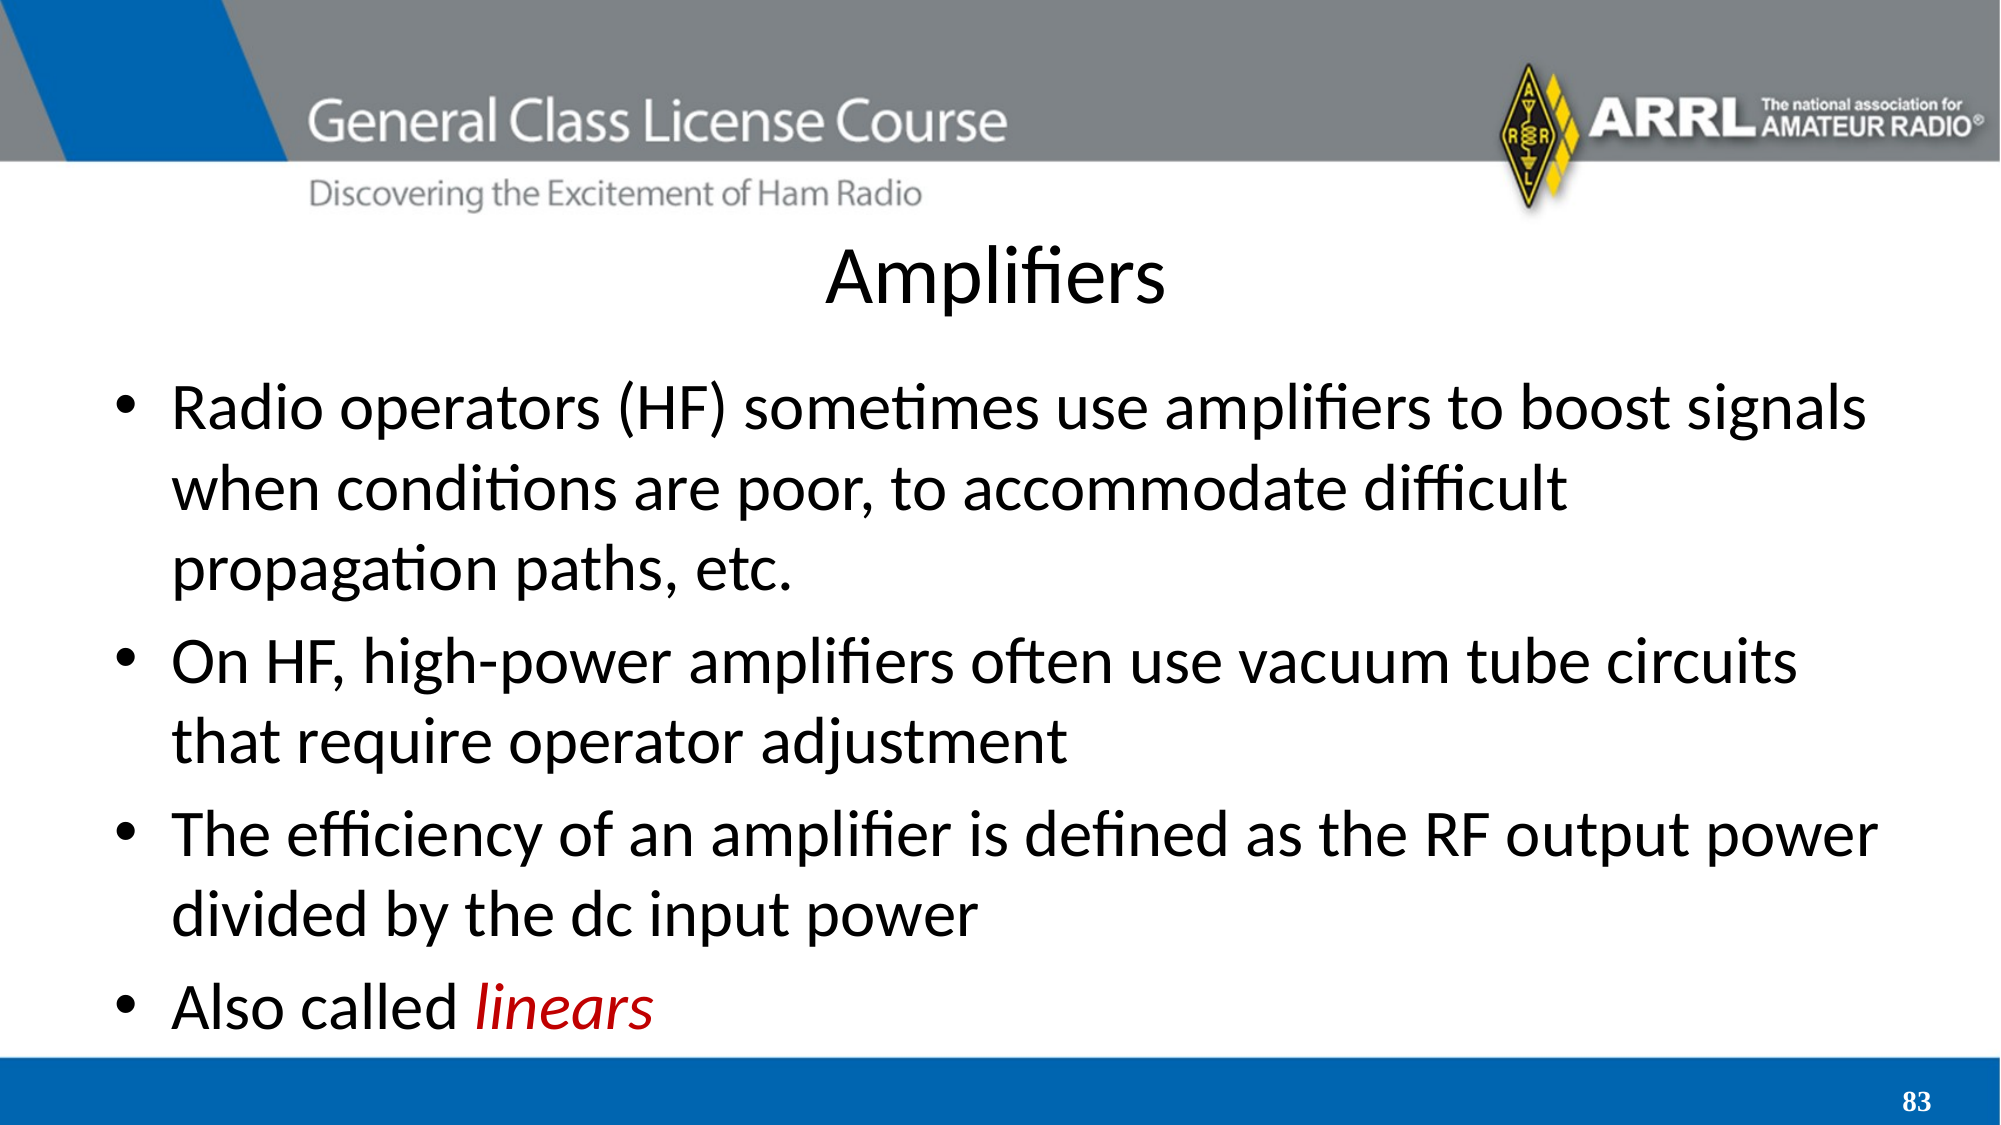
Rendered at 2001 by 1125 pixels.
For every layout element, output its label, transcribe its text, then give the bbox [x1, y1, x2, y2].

list Radio operators (HF) sometimes use amplifiers to boost signals when conditions are poor, to accommodate difficult propagation paths, etc. On HF, high-power amplifiers often use vacuum tube circuits that require operator adjustment The efficiency of an amplifier is defined as the RF output power divided by the dc input power Also called linears [99, 355, 1900, 1075]
title Amplifiers [96, 212, 1897, 356]
picture [0, 0, 2001, 1125]
